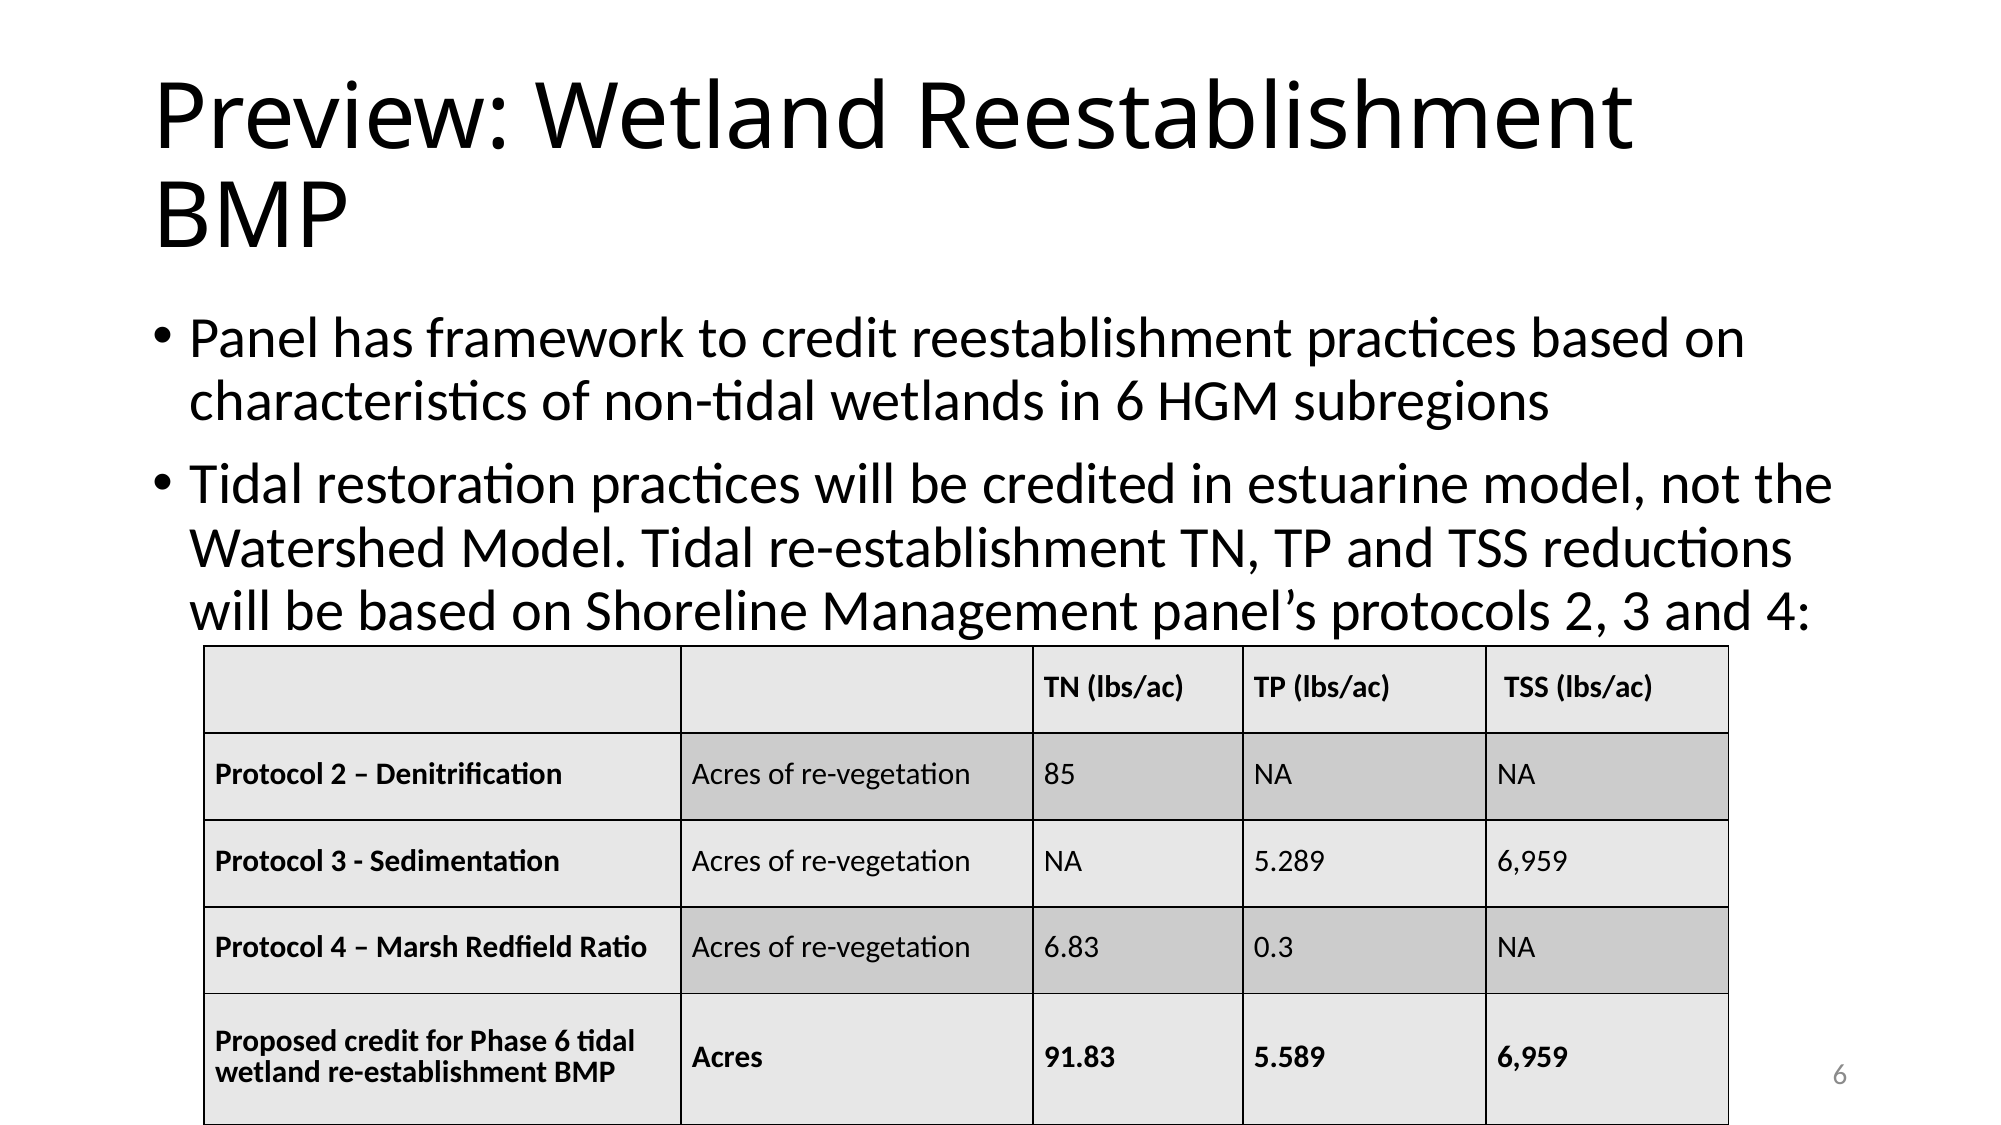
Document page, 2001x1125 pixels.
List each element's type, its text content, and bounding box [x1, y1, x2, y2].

table_cell Acres [682, 994, 1032, 1124]
table_cell 0.3 [1244, 908, 1485, 993]
table_cell NA [1487, 908, 1728, 993]
table_cell Protocol 3 - Sedimentation [205, 821, 680, 906]
table_cell NA [1487, 734, 1728, 819]
table_cell 6,959 [1487, 821, 1728, 906]
slide_number 6 [1729, 1042, 1863, 1103]
table_cell 85 [1034, 734, 1242, 819]
table_cell 5.589 [1244, 994, 1485, 1124]
table_cell Protocol 4 – Marsh Redfield Ratio [205, 908, 680, 993]
table_cell 91.83 [1034, 994, 1242, 1124]
table_cell Acres of re-vegetation [682, 734, 1032, 819]
table_cell 6.83 [1034, 908, 1242, 993]
title Preview: Wetland Reestablishment BMP [137, 59, 1863, 278]
table_cell Acres of re-vegetation [682, 821, 1032, 906]
table_header TP (lbs/ac) [1244, 647, 1485, 732]
list Panel has framework to credit reestablishment practices based on characteristics of non-tidal wetlands in 6 HGM subregions Tidal restoration practices will be credited in estuarine model, not the Watershed Model. Tidal re-establishment TN, TP and TSS reductions will be based on Shoreline Management panel’s protocols 2, 3 and 4: [137, 299, 1863, 1014]
table_cell NA [1244, 734, 1485, 819]
table_cell Acres of re-vegetation [682, 908, 1032, 993]
table_cell 5.289 [1244, 821, 1485, 906]
table_cell NA [1034, 821, 1242, 906]
table_header [682, 647, 1032, 732]
table_cell Proposed credit for Phase 6 tidal wetland re-establishment BMP [205, 994, 680, 1124]
table_cell Protocol 2 – Denitrification [205, 734, 680, 819]
table_cell 6,959 [1487, 994, 1728, 1124]
table_header TSS (lbs/ac) [1487, 647, 1728, 732]
table_header TN (lbs/ac) [1034, 647, 1242, 732]
table_header [205, 647, 680, 732]
